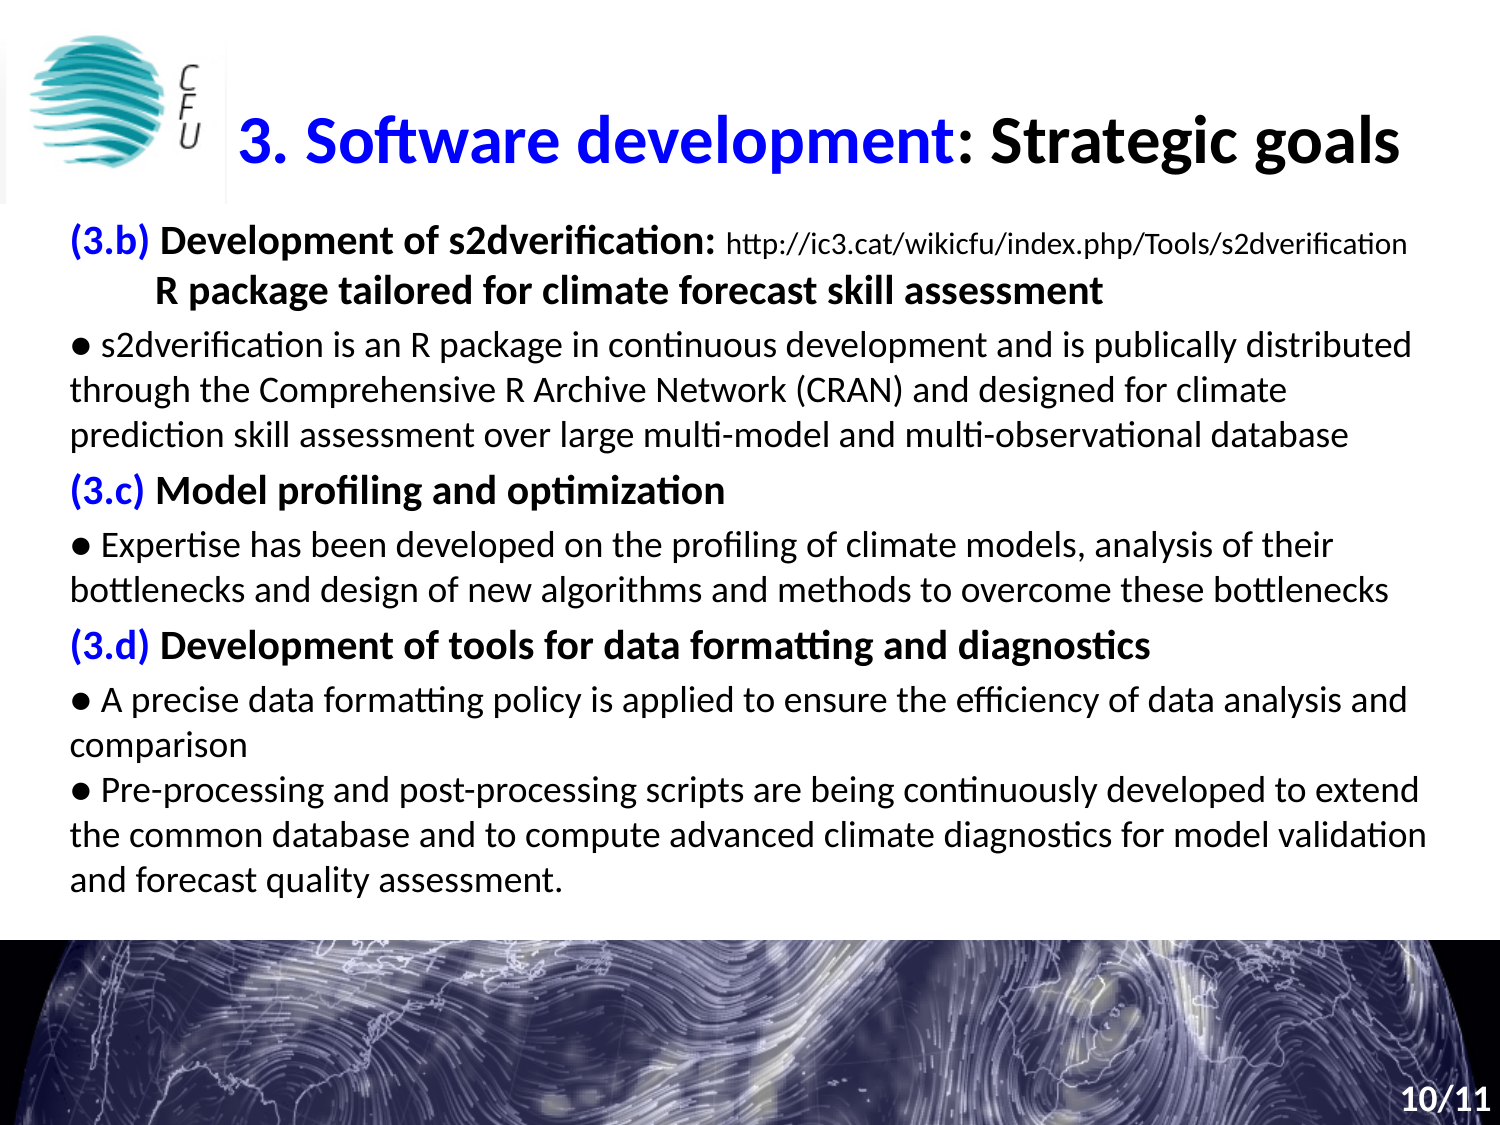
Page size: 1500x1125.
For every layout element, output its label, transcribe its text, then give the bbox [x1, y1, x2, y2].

text_box (3.b) Development of s2dverification: http://ic3.cat/wikicfu/index.php/Tools/s2dverification R package tailored for climate forecast skill assessment ● s2dverification is an R package in continuous development and is publically distributed through the Comprehensive R Archive Network (CRAN) and designed for climate prediction skill assessment over large multi-model and multi-observational database (3.c) Model profiling and optimization ● Expertise has been developed on the profiling of climate models, analysis of their bottlenecks and design of new algorithms and methods to overcome these bottlenecks (3.d) Development of tools for data formatting and diagnostics ● A precise data formatting policy is applied to ensure the efficiency of data analysis and comparison ● Pre-processing and post-processing scripts are being continuously developed to extend the common database and to compute advanced climate diagnostics for model validation and forecast quality assessment. [54, 205, 1450, 908]
picture [0, 940, 1500, 1125]
picture [0, 1, 227, 205]
text_box 3. Software development: Strategic goals [231, 87, 1485, 185]
